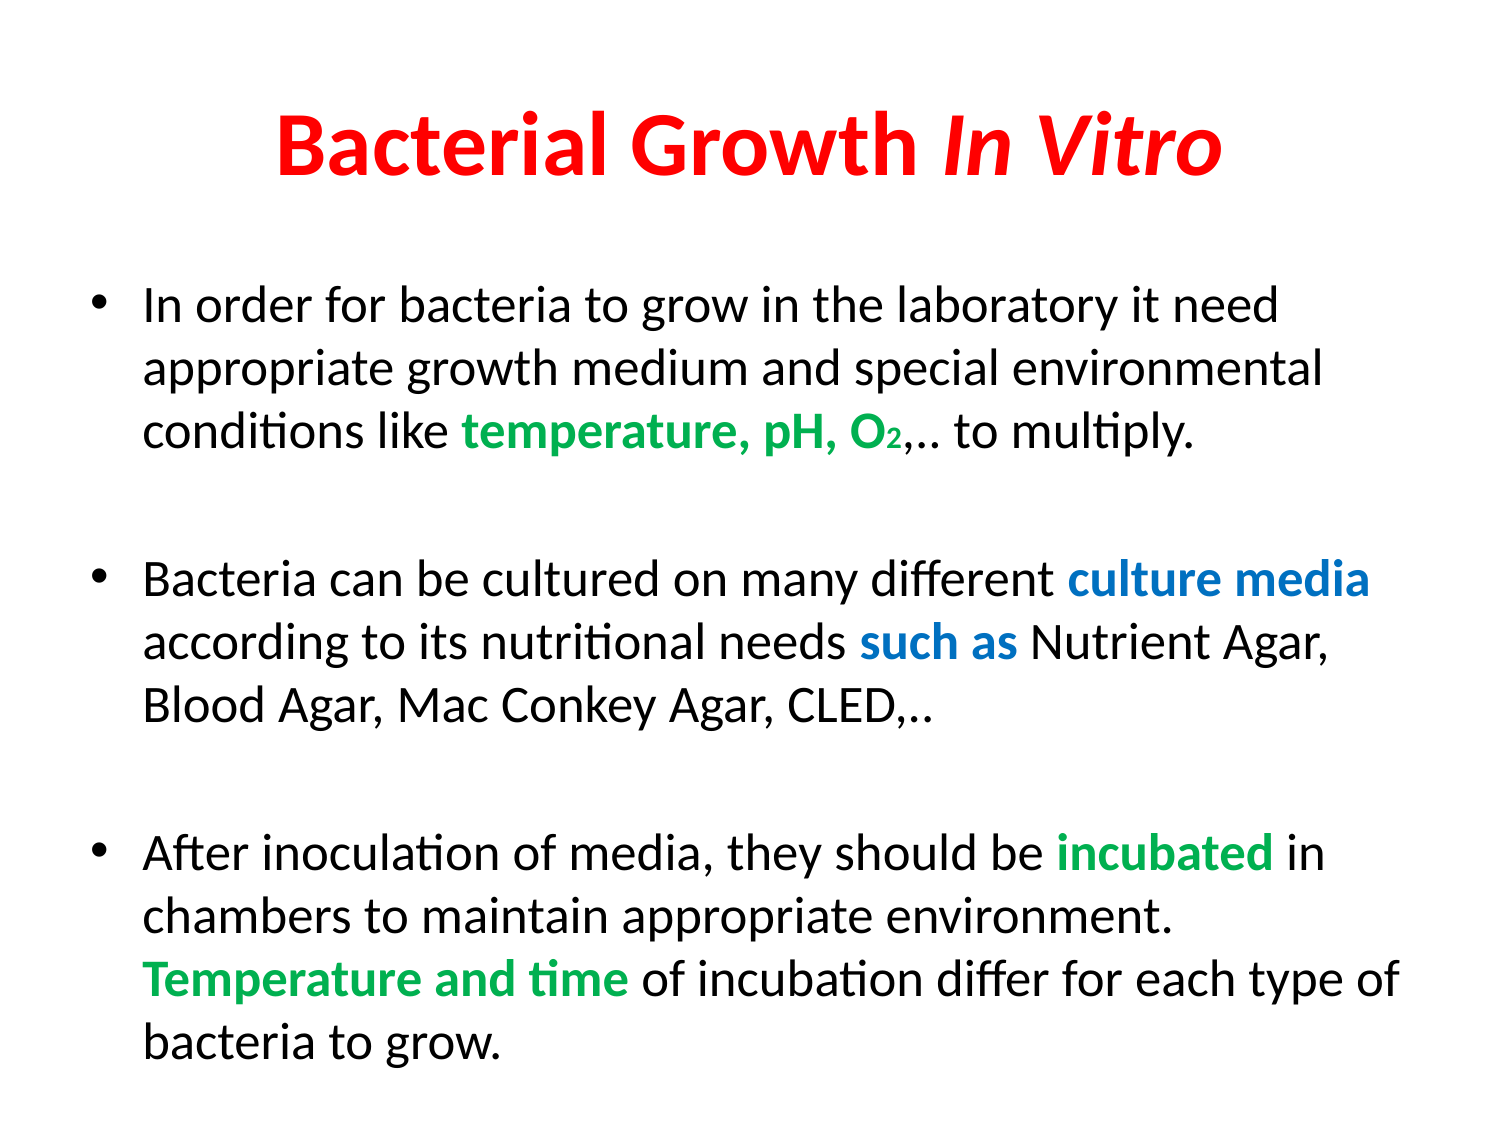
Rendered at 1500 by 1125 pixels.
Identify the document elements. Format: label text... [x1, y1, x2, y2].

title Bacterial Growth In Vitro [75, 45, 1425, 233]
list In order for bacteria to grow in the laboratory it need appropriate growth medium and special environmental conditions like temperature, pH, O2,.. to multiply. Bacteria can be cultured on many different culture media according to its nutritional needs such as Nutrient Agar, Blood Agar, Mac Conkey Agar, CLED,.. After inoculation of media, they should be incubated in chambers to maintain appropriate environment. Temperature and time of incubation differ for each type of bacteria to grow. [75, 262, 1425, 1079]
